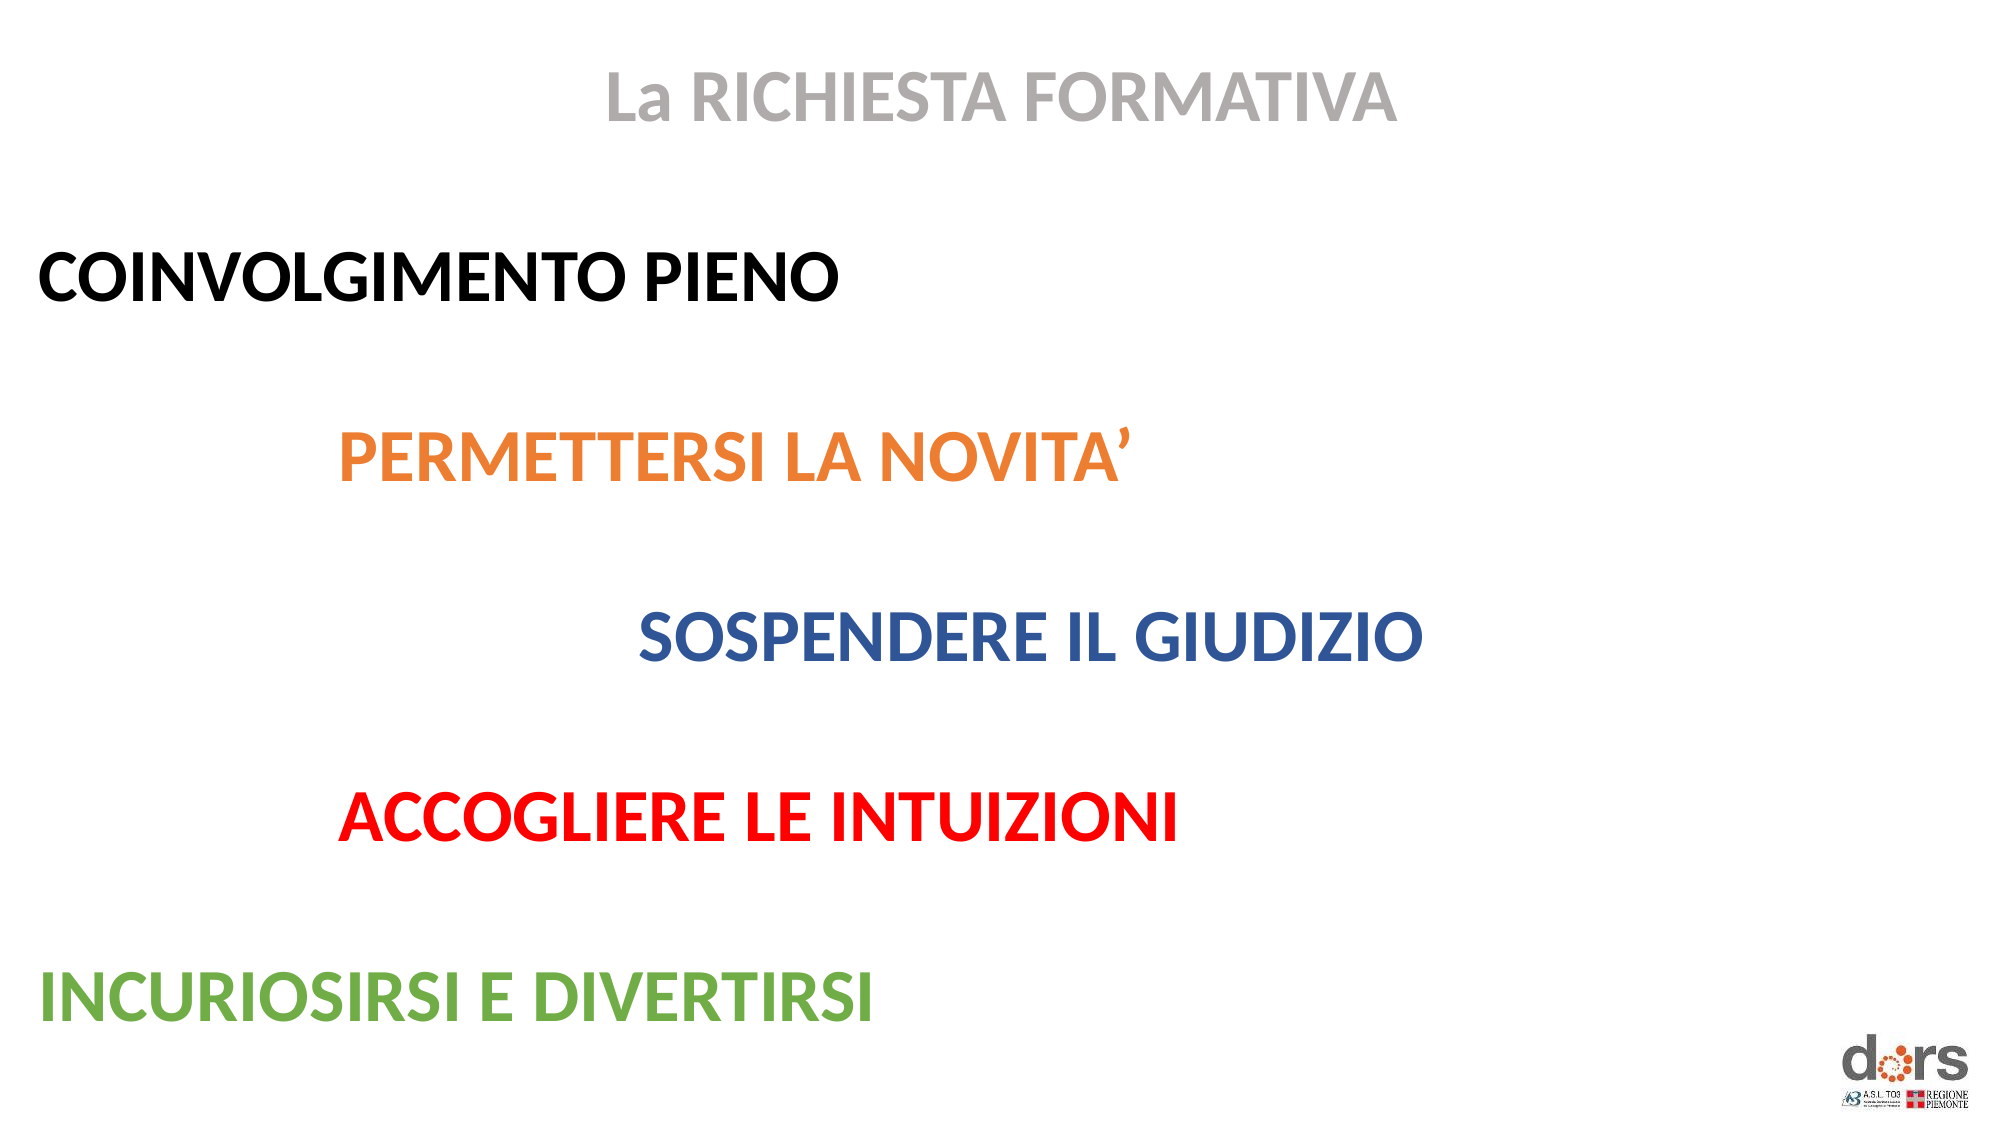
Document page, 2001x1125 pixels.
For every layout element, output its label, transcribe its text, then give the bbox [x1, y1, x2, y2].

text_box La RICHIESTA FORMATIVA COINVOLGIMENTO PIENO PERMETTERSI LA NOVITA’ SOSPENDERE IL GIUDIZIO ACCOGLIERE LE INTUIZIONI INCURIOSIRSI E DIVERTIRSI [23, 39, 1980, 1045]
picture [1841, 1032, 1969, 1112]
